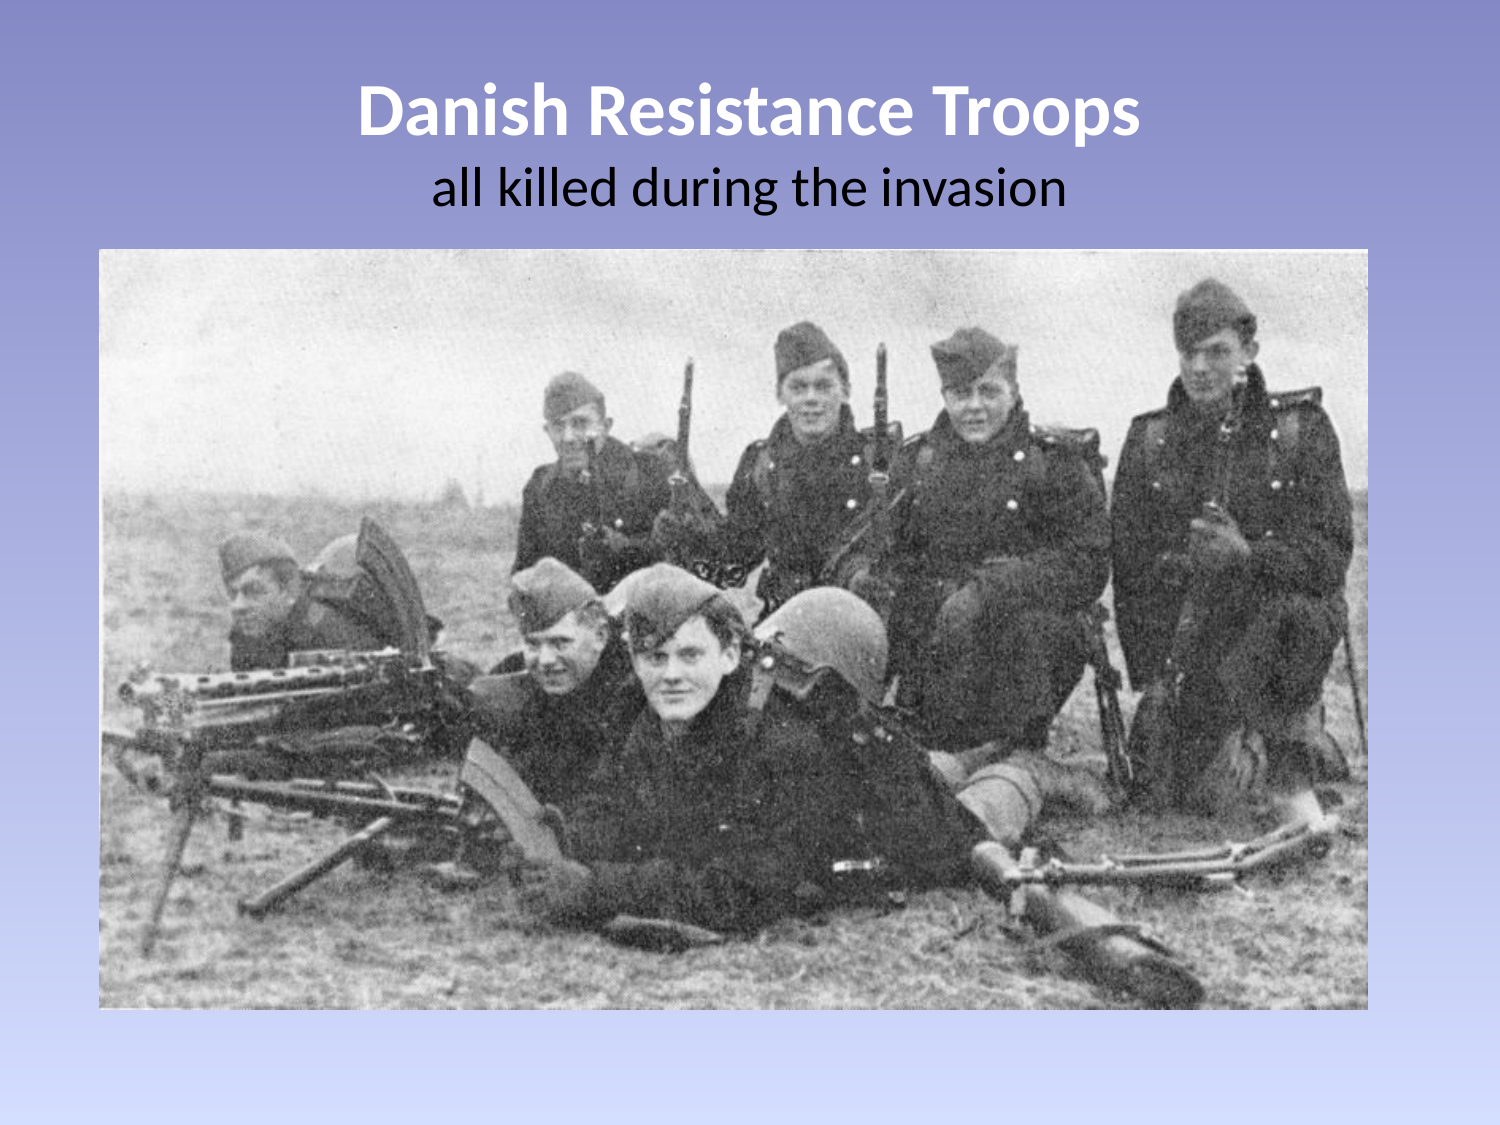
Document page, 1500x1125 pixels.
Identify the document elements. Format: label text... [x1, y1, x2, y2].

picture [99, 249, 1369, 1010]
title Danish Resistance Troops all killed during the invasion [75, 45, 1425, 233]
